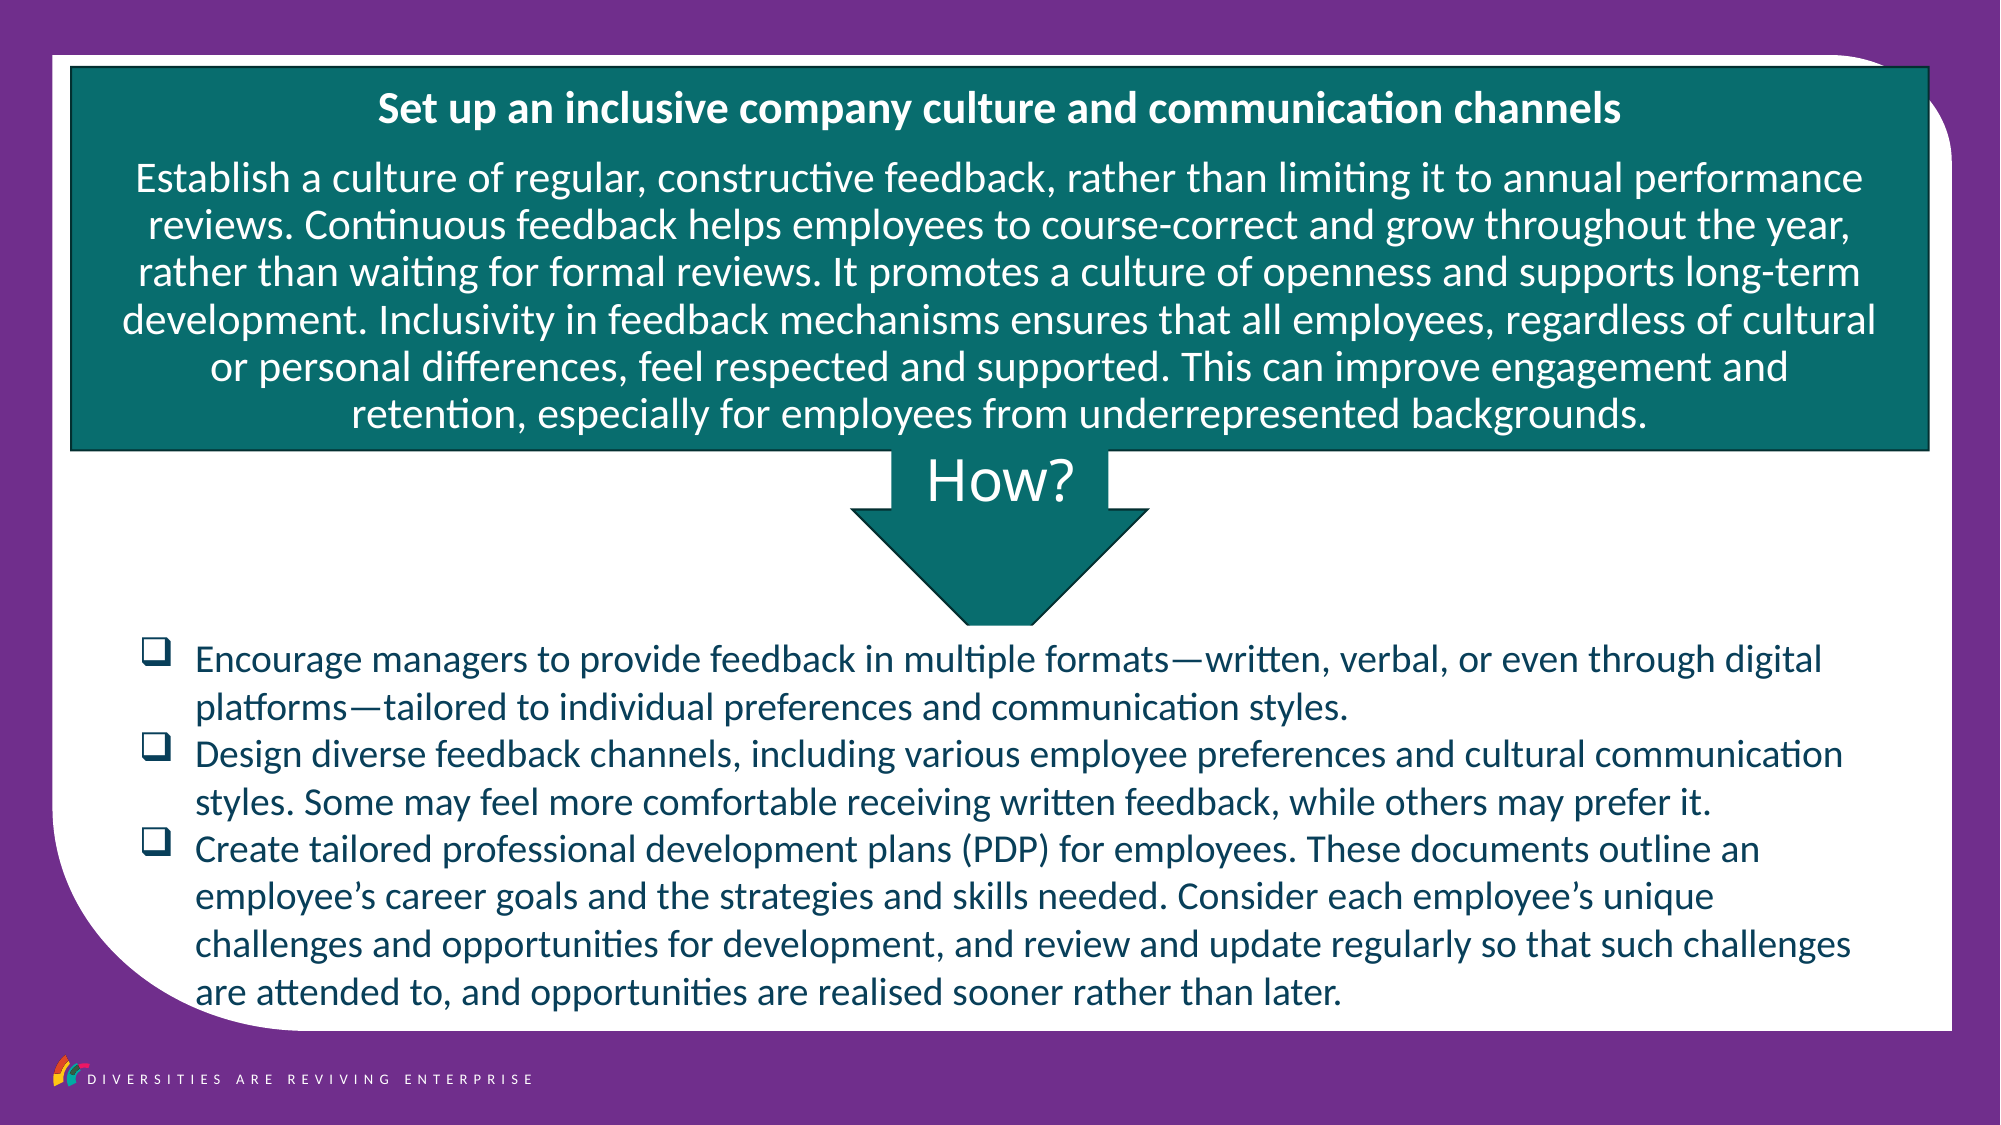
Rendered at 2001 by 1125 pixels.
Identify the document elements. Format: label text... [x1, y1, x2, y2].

list Set up an inclusive company culture and communication channels Establish a culture of regular, constructive feedback, rather than limiting it to annual performance reviews. Continuous feedback helps employees to course-correct and grow throughout the year, rather than waiting for formal reviews. It promotes a culture of openness and supports long-term development. Inclusivity in feedback mechanisms ensures that all employees, regardless of cultural or personal differences, feel respected and supported. This can improve engagement and retention, especially for employees from underrepresented backgrounds. [102, 76, 1898, 209]
list Encourage managers to provide feedback in multiple formats—written, verbal, or even through digital platforms—tailored to individual preferences and communication styles. Design diverse feedback channels, including various employee preferences and cultural communication styles. Some may feel more comfortable receiving written feedback, while others may prefer it. Create tailored professional development plans (PDP) for employees. These documents outline an employee’s career goals and the strategies and skills needed. Consider each employee’s unique challenges and opportunities for development, and review and update regularly so that such challenges are attended to, and opportunities are realised sooner rather than later. [124, 625, 1908, 916]
text_box How? [891, 436, 1109, 521]
text_box [849, 508, 1150, 625]
text_box [70, 65, 1930, 452]
